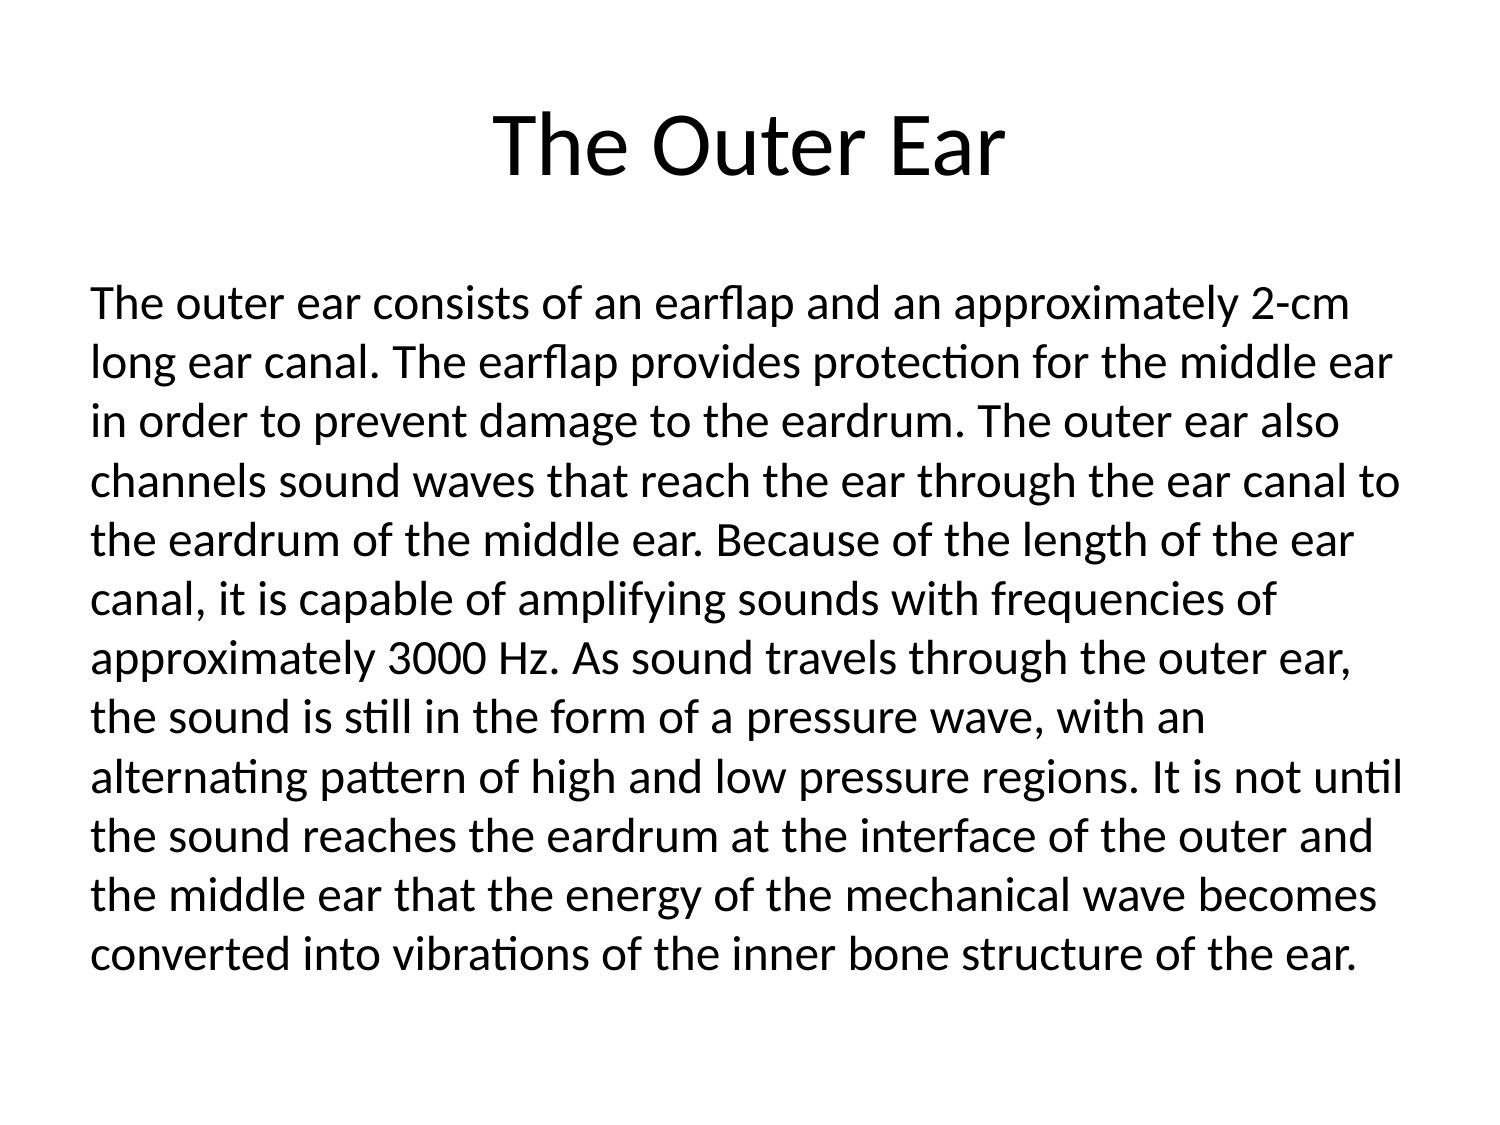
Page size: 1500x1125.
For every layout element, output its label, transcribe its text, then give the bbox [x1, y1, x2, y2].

list The outer ear consists of an earflap and an approximately 2-cm long ear canal. The earflap provides protection for the middle ear in order to prevent damage to the eardrum. The outer ear also channels sound waves that reach the ear through the ear canal to the eardrum of the middle ear. Because of the length of the ear canal, it is capable of amplifying sounds with frequencies of approximately 3000 Hz. As sound travels through the outer ear, the sound is still in the form of a pressure wave, with an alternating pattern of high and low pressure regions. It is not until the sound reaches the eardrum at the interface of the outer and the middle ear that the energy of the mechanical wave becomes converted into vibrations of the inner bone structure of the ear. [75, 262, 1425, 1005]
title The Outer Ear [75, 45, 1425, 233]
